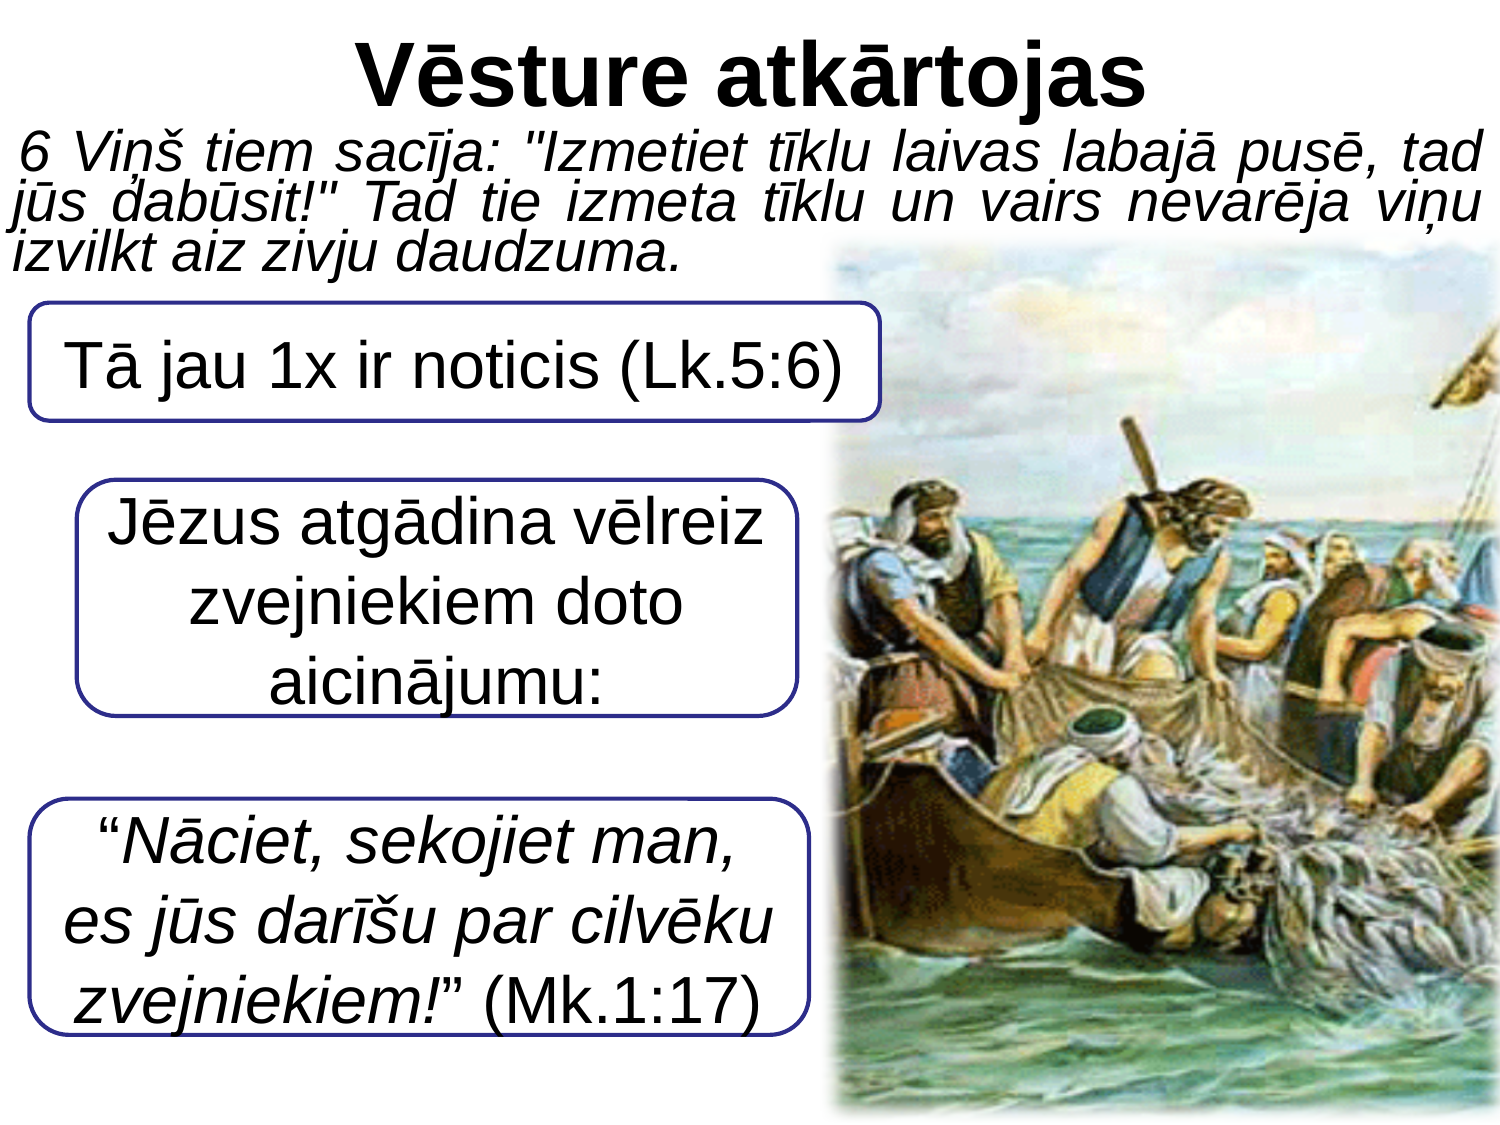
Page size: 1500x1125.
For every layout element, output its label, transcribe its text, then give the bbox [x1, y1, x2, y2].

picture [820, 230, 1500, 1125]
text_box “Nāciet, sekojiet man, es jūs darīšu par cilvēku zvejniekiem!” (Mk.1:17) [27, 796, 812, 1037]
list 6 Viņš tiem sacīja: "Izmetiet tīklu laivas labajā pusē, tad jūs dabūsit!" Tad tie izmeta tīklu un vairs nevarēja viņu izvilkt aiz zivju daudzuma. [0, 125, 1500, 364]
title Vēsture atkārtojas [76, 0, 1428, 140]
text_box Jēzus atgādina vēlreiz zvejniekiem doto aicinājumu: [74, 477, 800, 719]
text_box Tā jau 1x ir noticis (Lk.5:6) [27, 300, 815, 423]
